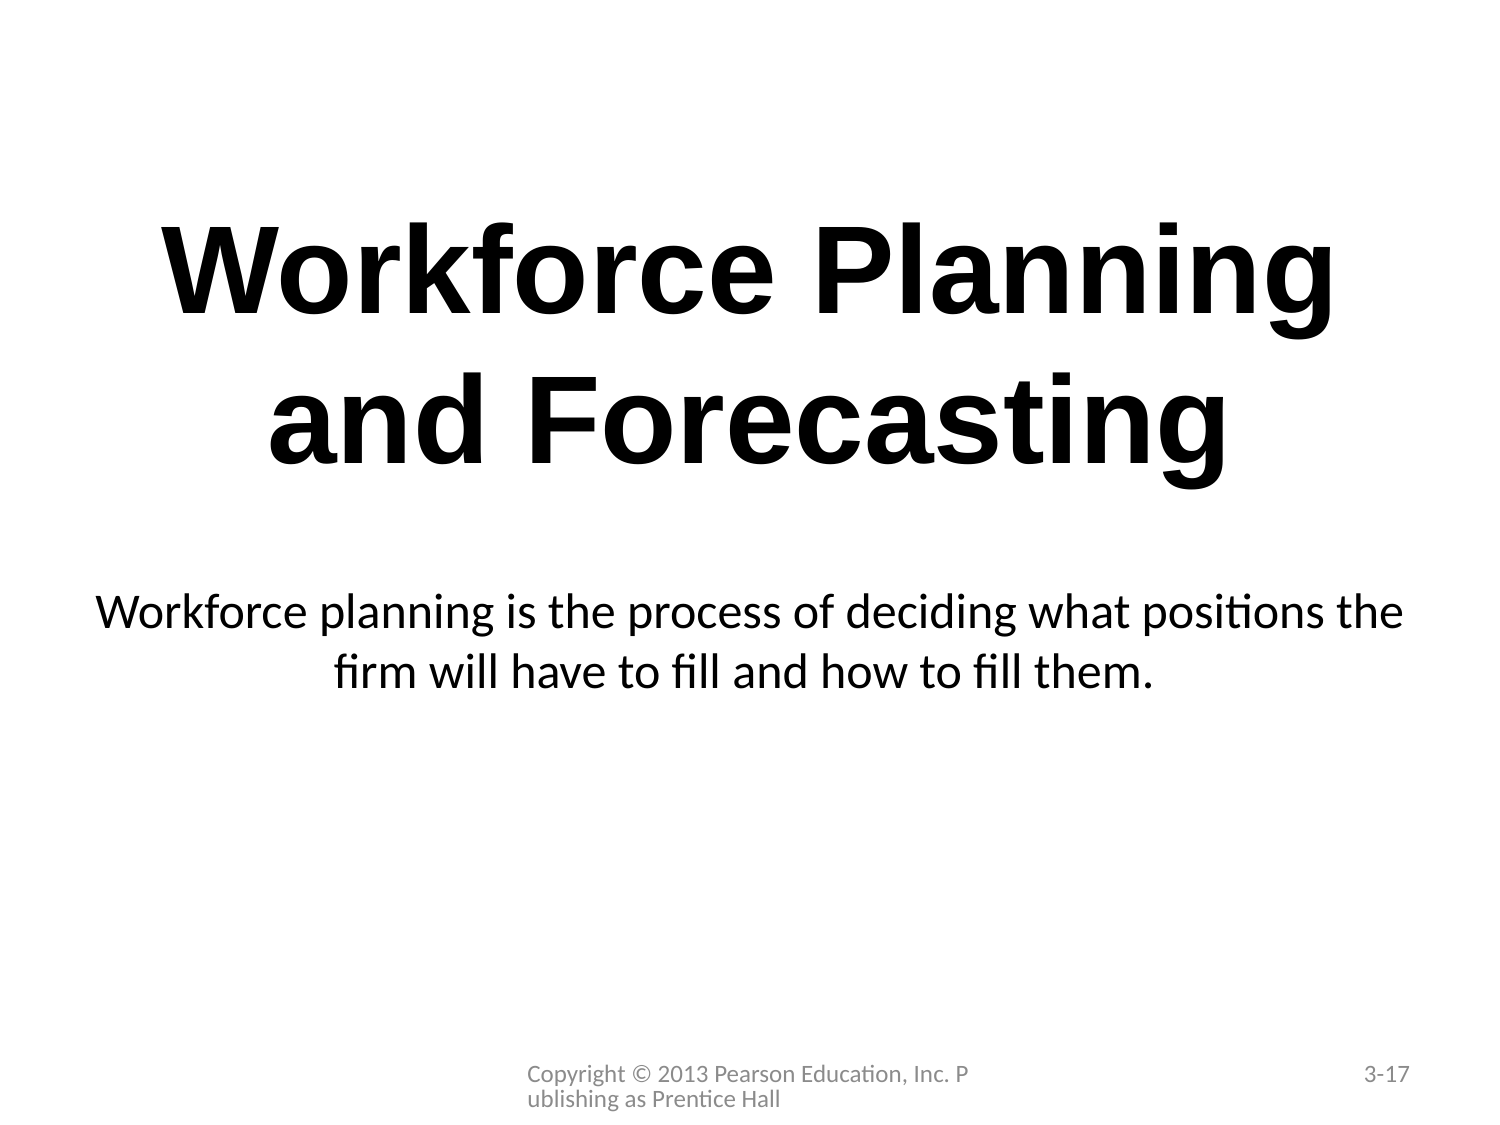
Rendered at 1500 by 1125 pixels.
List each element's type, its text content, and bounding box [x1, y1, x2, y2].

title Workforce Planning and Forecasting Workforce planning is the process of deciding what positions the firm will have to fill and how to fill them. [75, 62, 1425, 975]
slide_number 3-17 [1074, 1042, 1425, 1103]
footer Copyright © 2013 Pearson Education, Inc. Publishing as Prentice Hall [512, 1042, 988, 1103]
